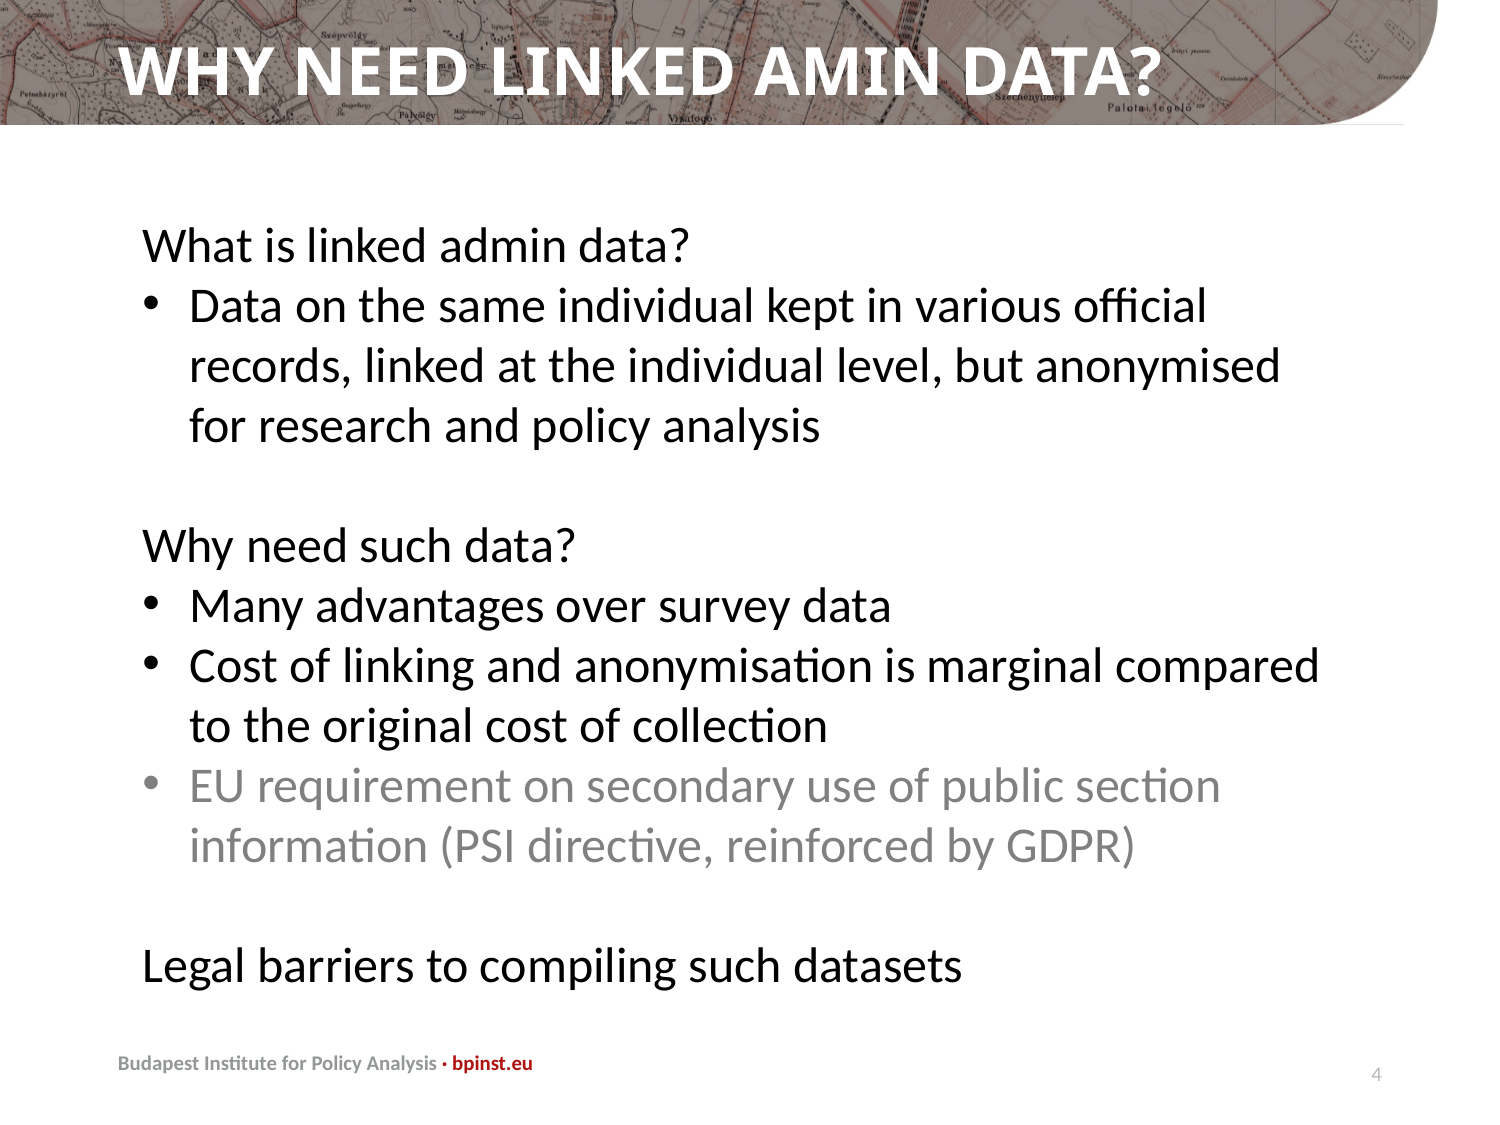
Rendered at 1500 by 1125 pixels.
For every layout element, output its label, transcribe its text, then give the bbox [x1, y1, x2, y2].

title Why need linked amin data? [103, 26, 1397, 122]
picture [0, 0, 1500, 125]
text_box What is linked admin data? Data on the same individual kept in various official records, linked at the individual level, but anonymised for research and policy analysis Why need such data? Many advantages over survey data Cost of linking and anonymisation is marginal compared to the original cost of collection EU requirement on secondary use of public section information (PSI directive, reinforced by GDPR) Legal barriers to compiling such datasets [127, 204, 1365, 1000]
list [103, 154, 1397, 1010]
slide_number 3 [1059, 1042, 1397, 1103]
